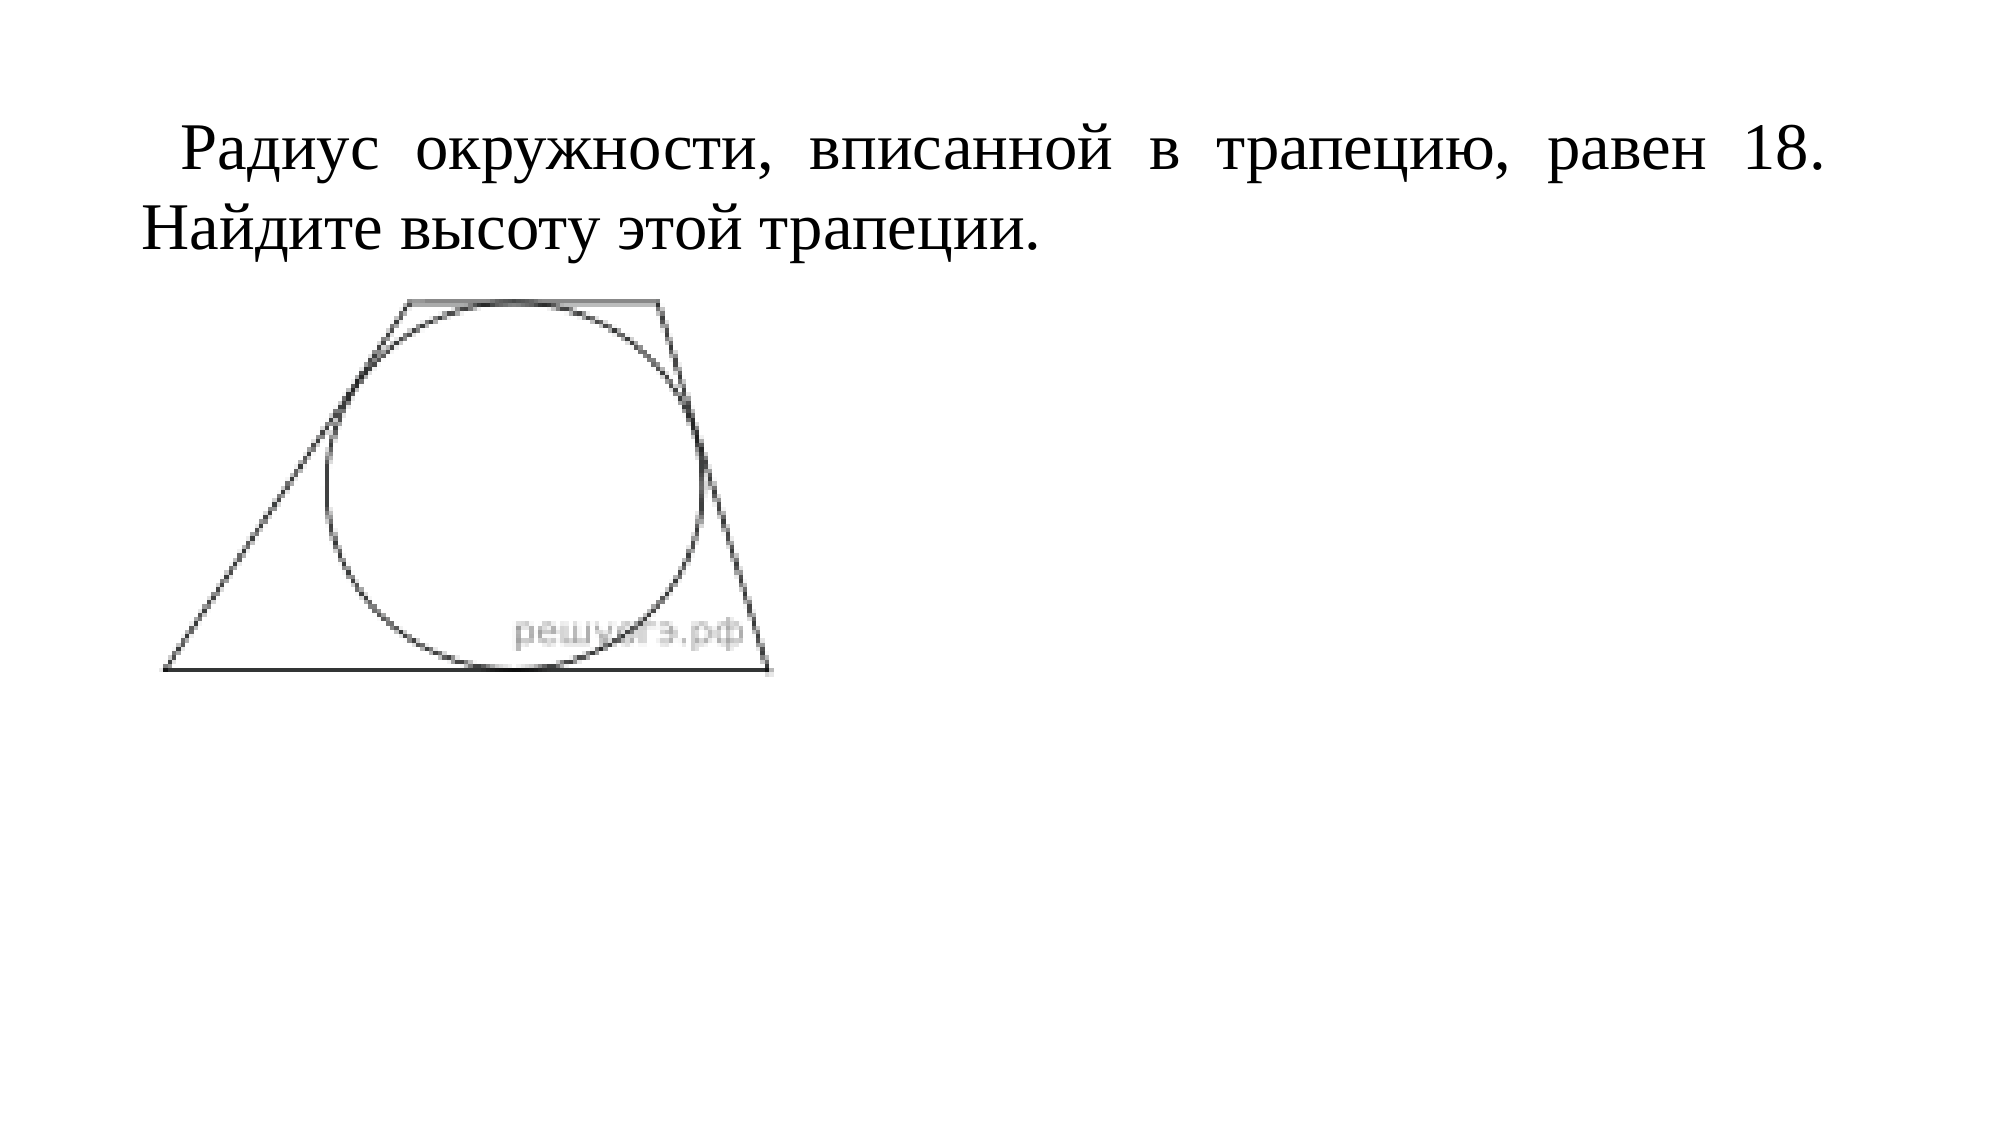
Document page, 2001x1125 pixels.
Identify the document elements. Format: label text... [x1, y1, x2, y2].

picture [155, 295, 774, 677]
text_box Радиус окружности, вписанной в трапецию, равен 18. Найдите высоту этой трапеции. [126, 95, 1843, 270]
